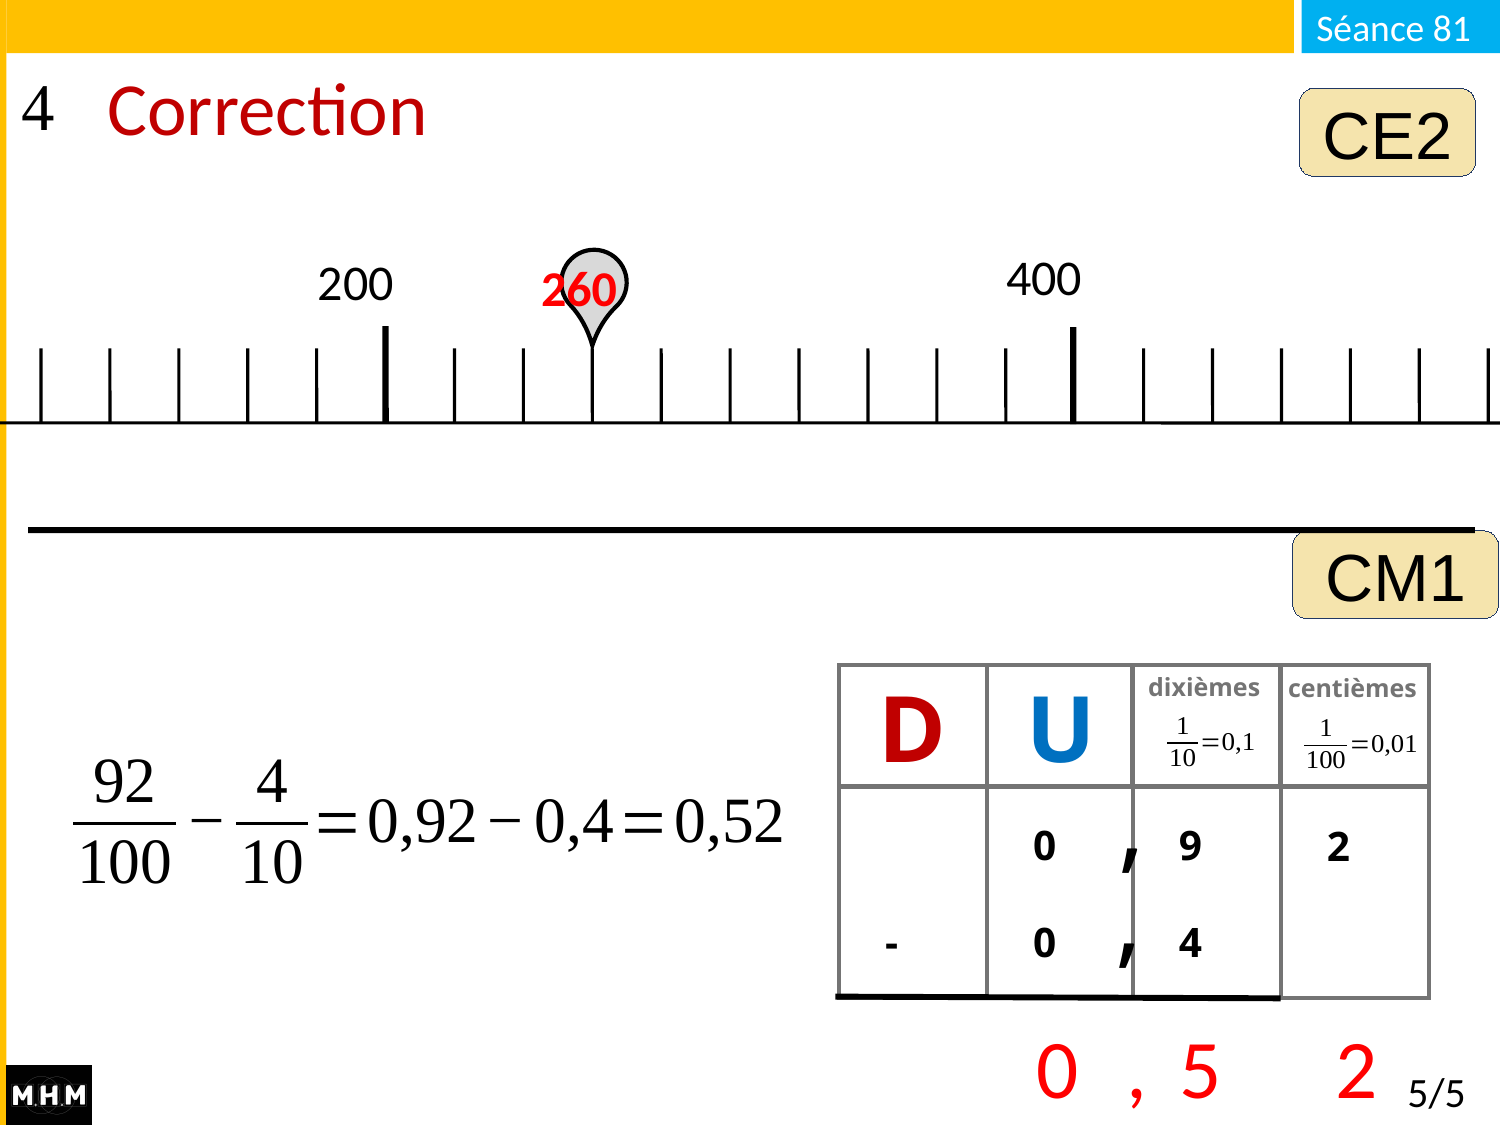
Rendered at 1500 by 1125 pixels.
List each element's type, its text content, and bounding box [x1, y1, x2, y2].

text_box 200 [303, 242, 468, 318]
text_box CM1 [1292, 530, 1499, 619]
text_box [0, 325, 1500, 425]
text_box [838, 664, 1430, 999]
title Correction [92, 29, 1387, 192]
text_box 0 [1022, 1008, 1093, 1123]
text_box , [1093, 1008, 1163, 1123]
text_box CE2 [1299, 88, 1476, 177]
list 5/5 [1373, 1064, 1500, 1125]
picture [6, 1065, 92, 1125]
text_box 5 [1164, 1008, 1236, 1123]
text_box 400 [991, 238, 1144, 314]
text_box 260 [526, 249, 709, 325]
text_box 2 [1320, 1008, 1391, 1123]
